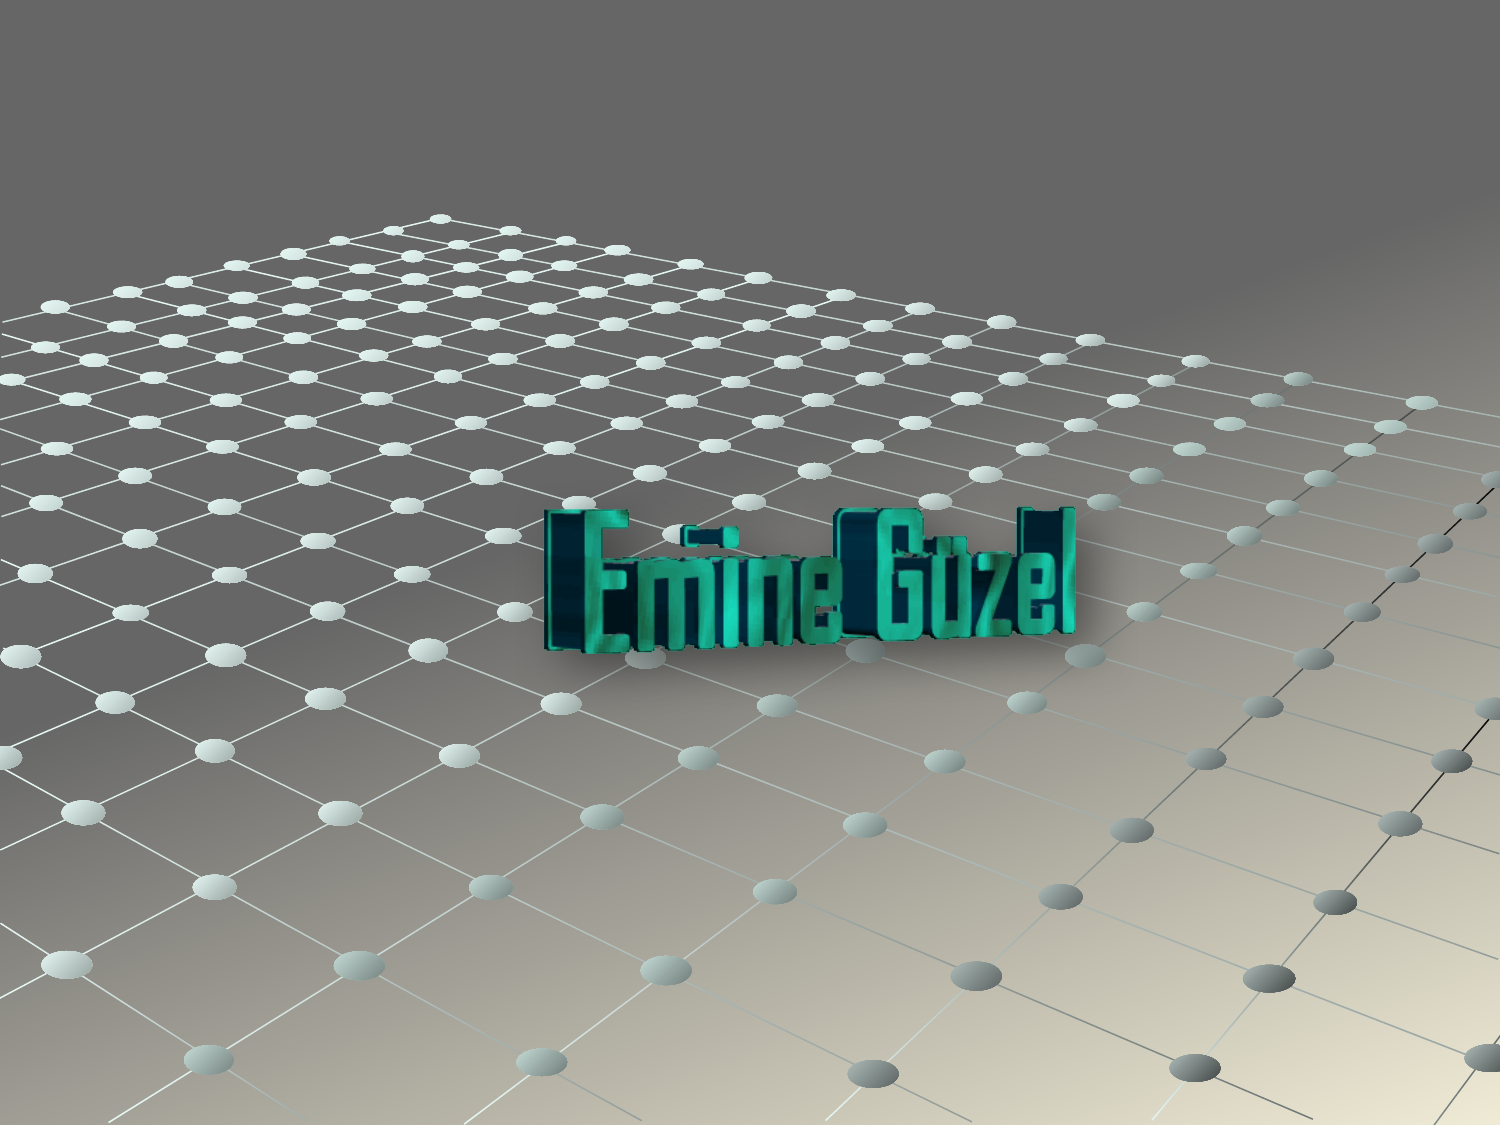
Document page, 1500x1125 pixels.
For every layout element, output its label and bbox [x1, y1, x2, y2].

list [265, 160, 1388, 1003]
